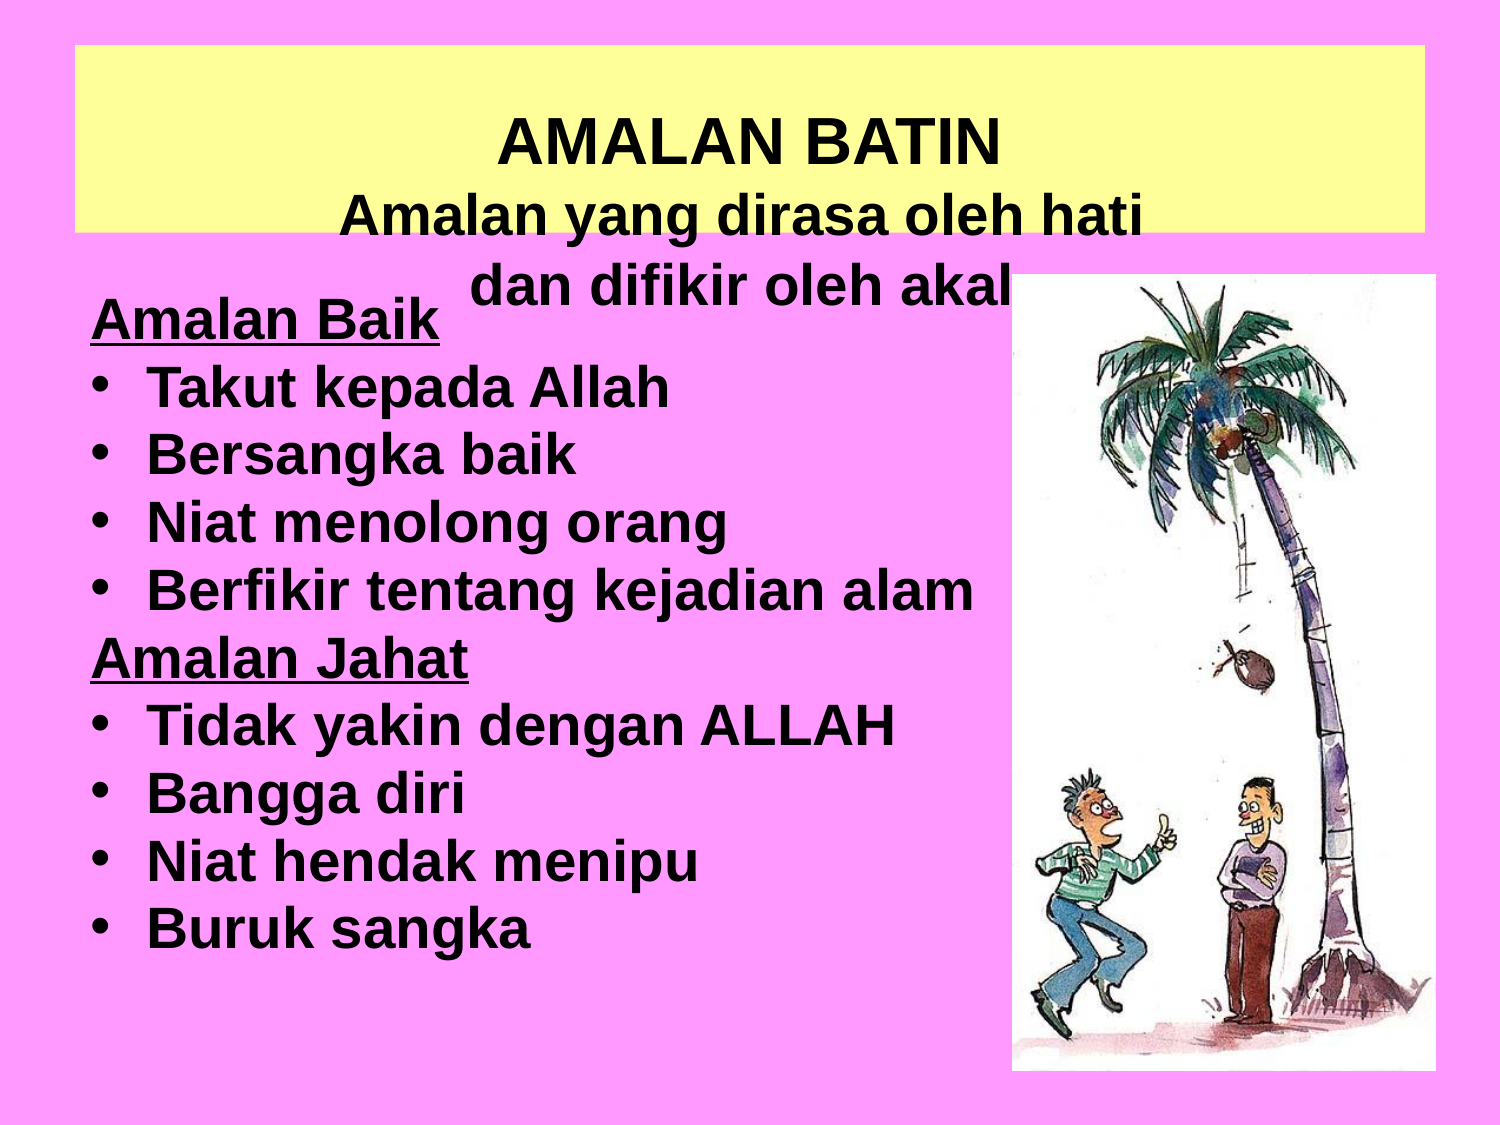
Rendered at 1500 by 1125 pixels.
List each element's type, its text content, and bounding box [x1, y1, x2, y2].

picture [1012, 274, 1436, 1071]
title AMALAN BATIN Amalan yang dirasa oleh hati dan difikir oleh akal [75, 45, 1425, 233]
list Amalan Baik Takut kepada Allah Bersangka baik Niat menolong orang Berfikir tentang kejadian alam Amalan Jahat Tidak yakin dengan ALLAH Bangga diri Niat hendak menipu Buruk sangka [75, 287, 1007, 1005]
